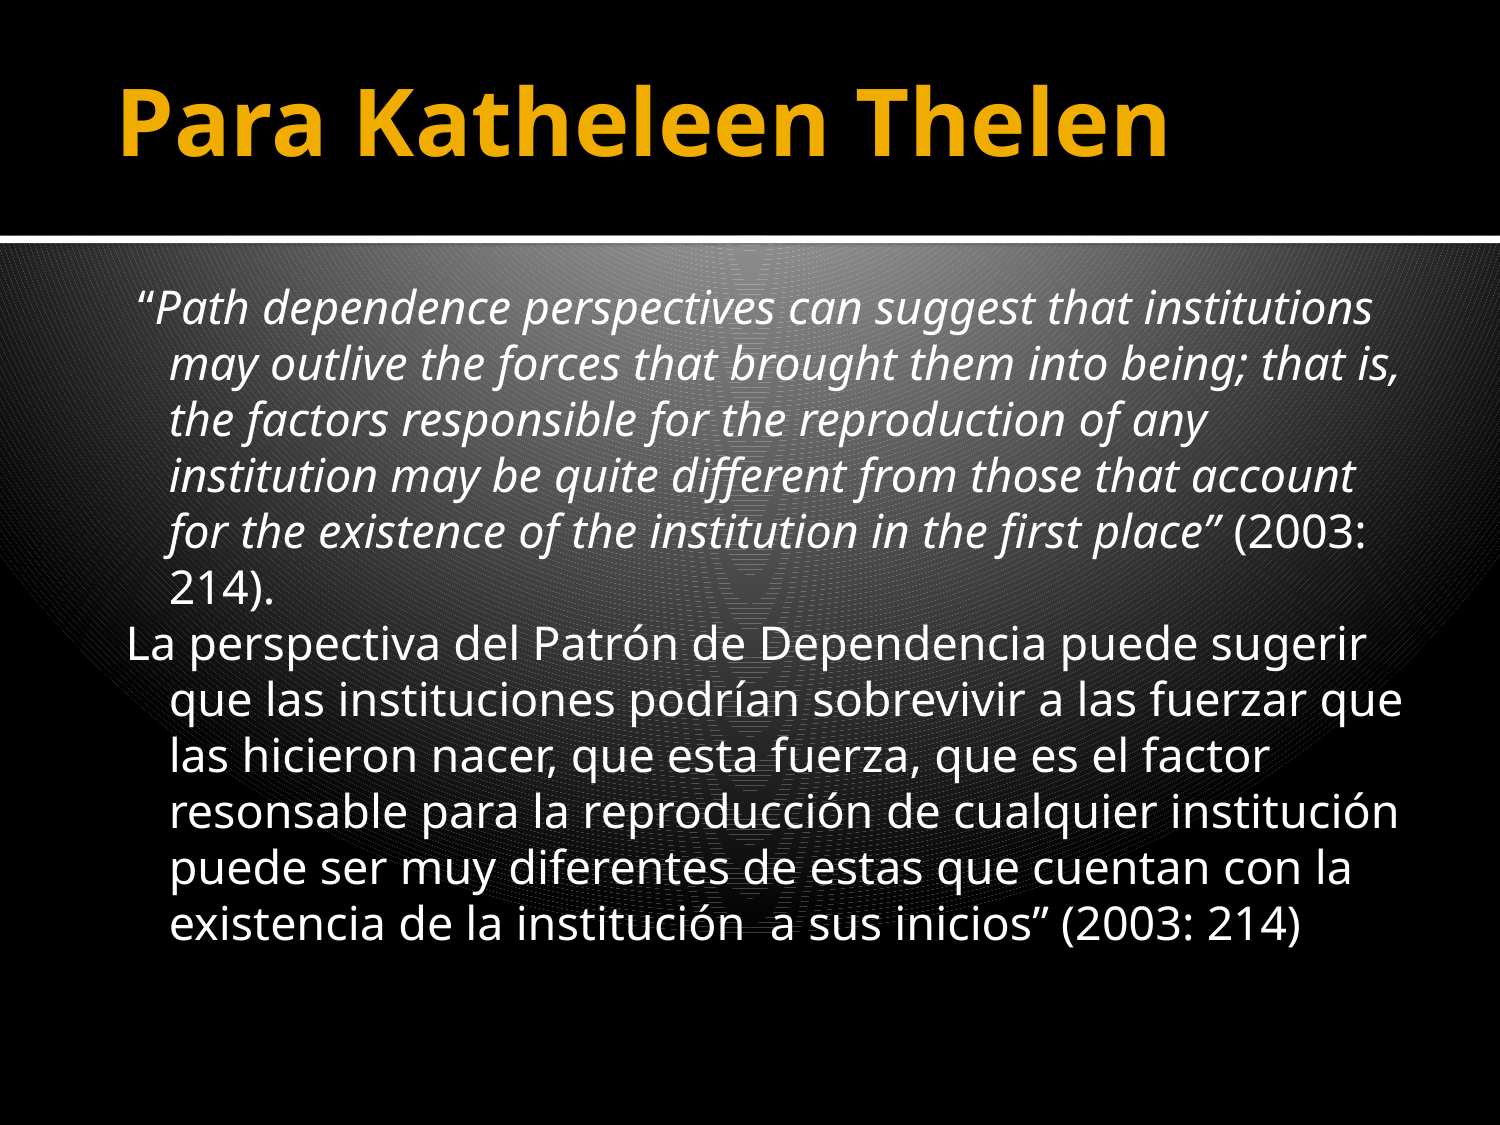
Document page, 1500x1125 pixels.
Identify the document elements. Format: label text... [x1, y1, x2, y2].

title Para Katheleen Thelen [100, 37, 1438, 200]
list “Path dependence perspectives can suggest that institutions may outlive the forces that brought them into being; that is, the factors responsible for the reproduction of any institution may be quite different from those that account for the existence of the institution in the first place” (2003: 214). La perspectiva del Patrón de Dependencia puede sugerir que las instituciones podrían sobrevivir a las fuerzar que las hicieron nacer, que esta fuerza, que es el factor resonsable para la reproducción de cualquier institución puede ser muy diferentes de estas que cuentan con la existencia de la institución a sus inicios” (2003: 214) [100, 262, 1438, 1000]
